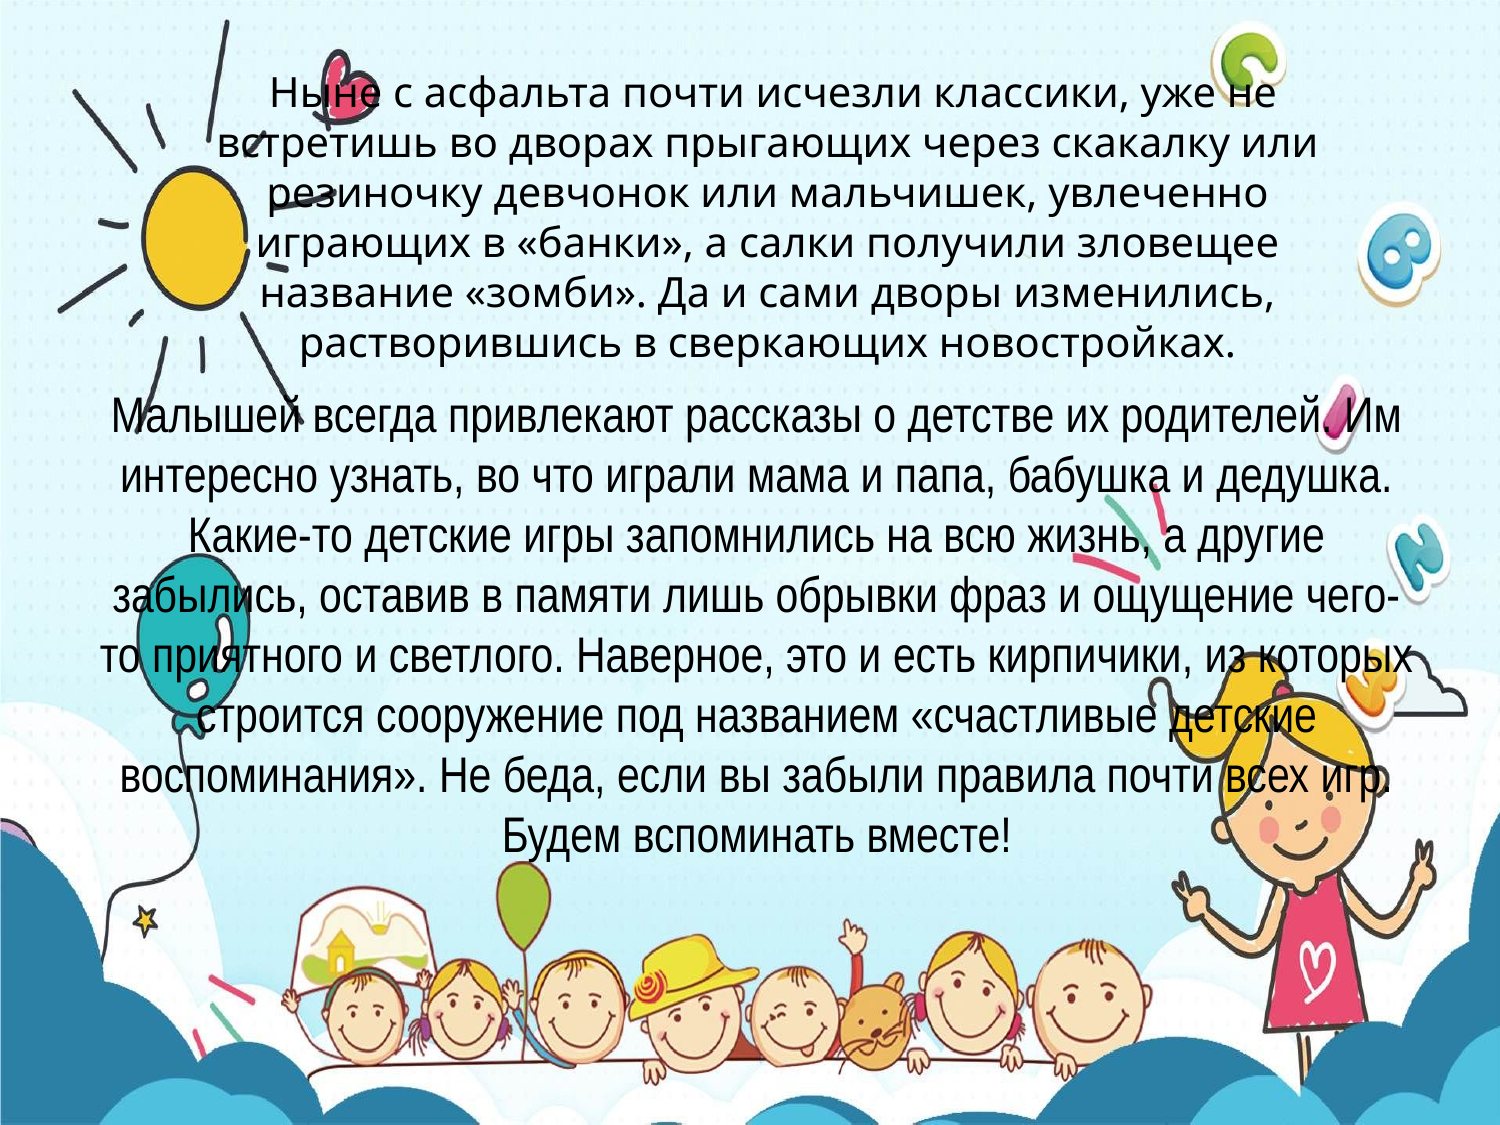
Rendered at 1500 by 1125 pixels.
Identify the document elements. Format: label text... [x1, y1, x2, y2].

title Ныне с асфальта почти исчезли классики, уже не встретишь во дворах прыгающих через скакалку или резиночку девчонок или мальчишек, увлеченно играющих в «банки», а салки получили зловещее название «зомби». Да и сами дворы изменились, растворившись в сверкающих новостройках. [187, 45, 1348, 375]
list Малышей всегда привлекают рассказы о детстве их родителей. Им интересно узнать, во что играли мама и папа, бабушка и дедушка. Какие-то детские игры запомнились на всю жизнь, а другие забылись, оставив в памяти лишь обрывки фраз и ощущение чего-то приятного и светлого. Наверное, это и есть кирпичики, из которых строится сооружение под названием «счастливые детские воспоминания». Не беда, если вы забыли правила почти всех игр. Будем вспоминать вместе! [82, 375, 1432, 863]
picture [0, 0, 1500, 1125]
